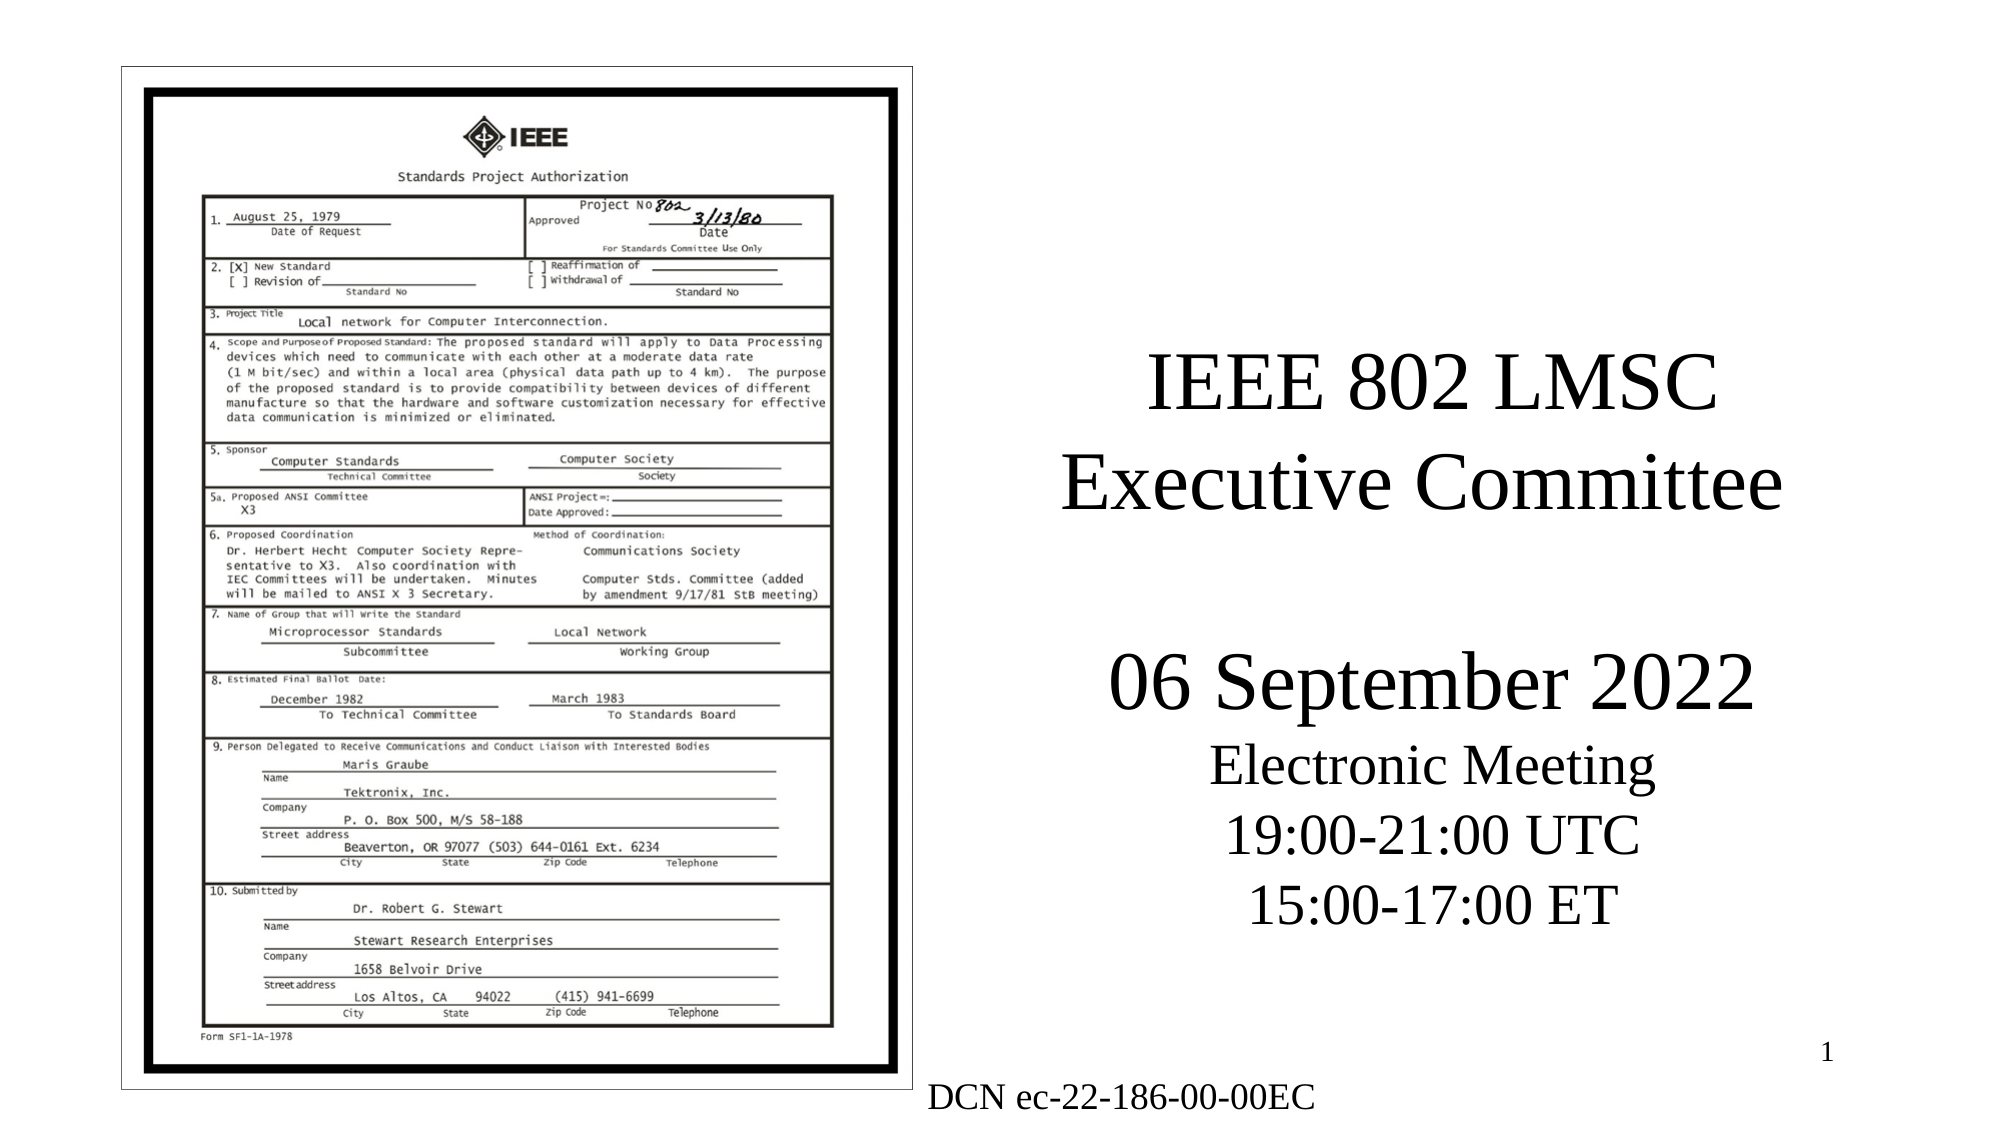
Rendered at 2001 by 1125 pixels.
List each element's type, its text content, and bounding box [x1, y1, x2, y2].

slide_number 1 [1433, 1024, 1851, 1101]
text_box DCN ec-22-186-00-00EC [912, 1064, 1780, 1125]
picture [121, 66, 913, 1090]
title IEEE 802 LMSC Executive Committee 06 September 2022 Electronic Meeting 19:00-21:00 UTC 15:00-17:00 ET [999, 637, 1867, 826]
